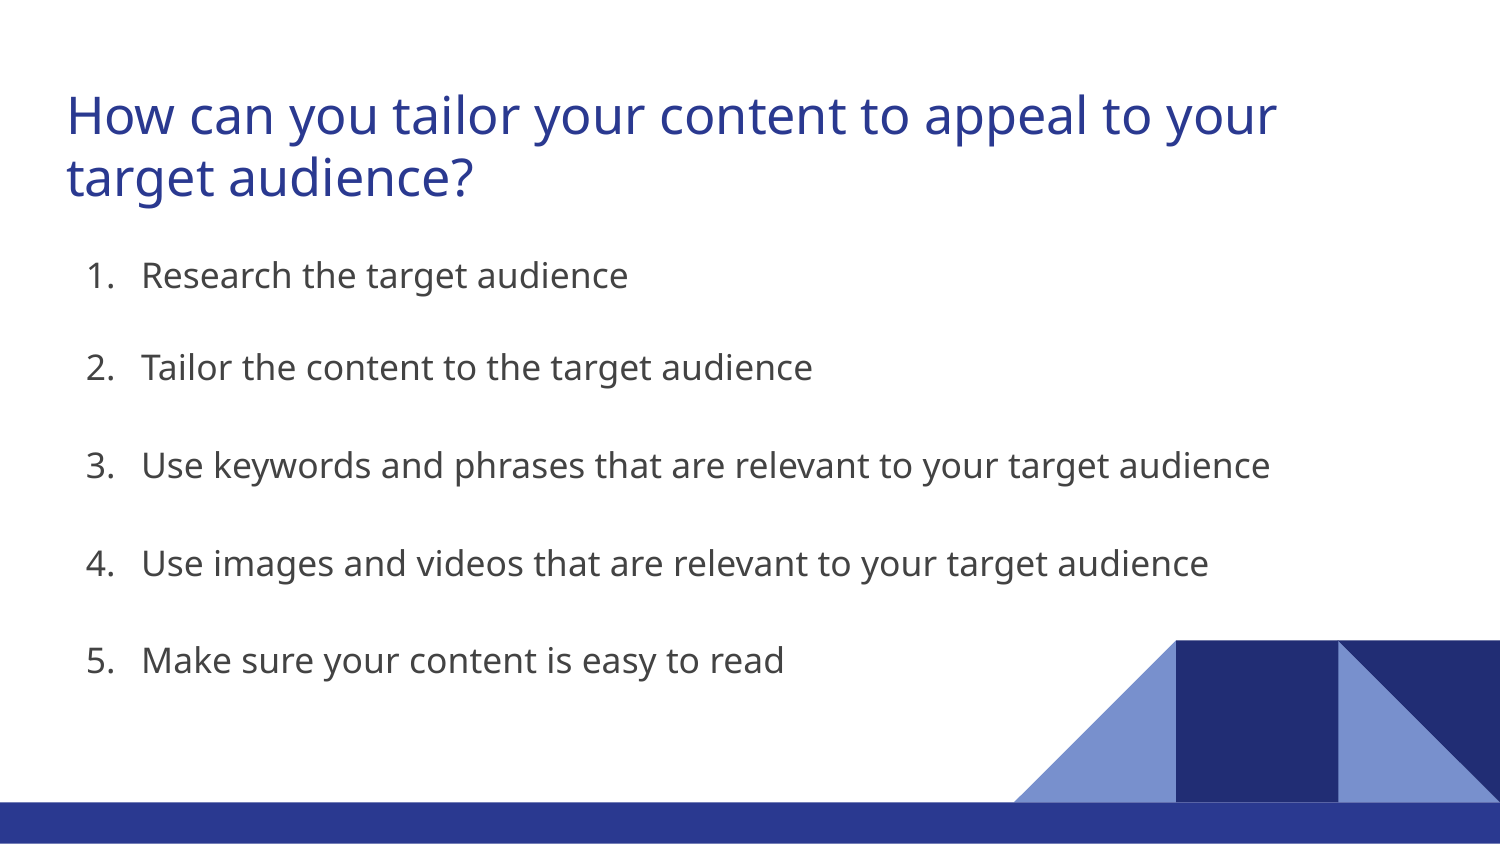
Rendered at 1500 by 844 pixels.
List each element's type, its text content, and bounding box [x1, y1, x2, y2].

title How can you tailor your content to appeal to your target audience? [51, 67, 1449, 208]
list Research the target audience Tailor the content to the target audience Use keywords and phrases that are relevant to your target audience Use images and videos that are relevant to your target audience Make sure your content is easy to read [51, 231, 1449, 715]
